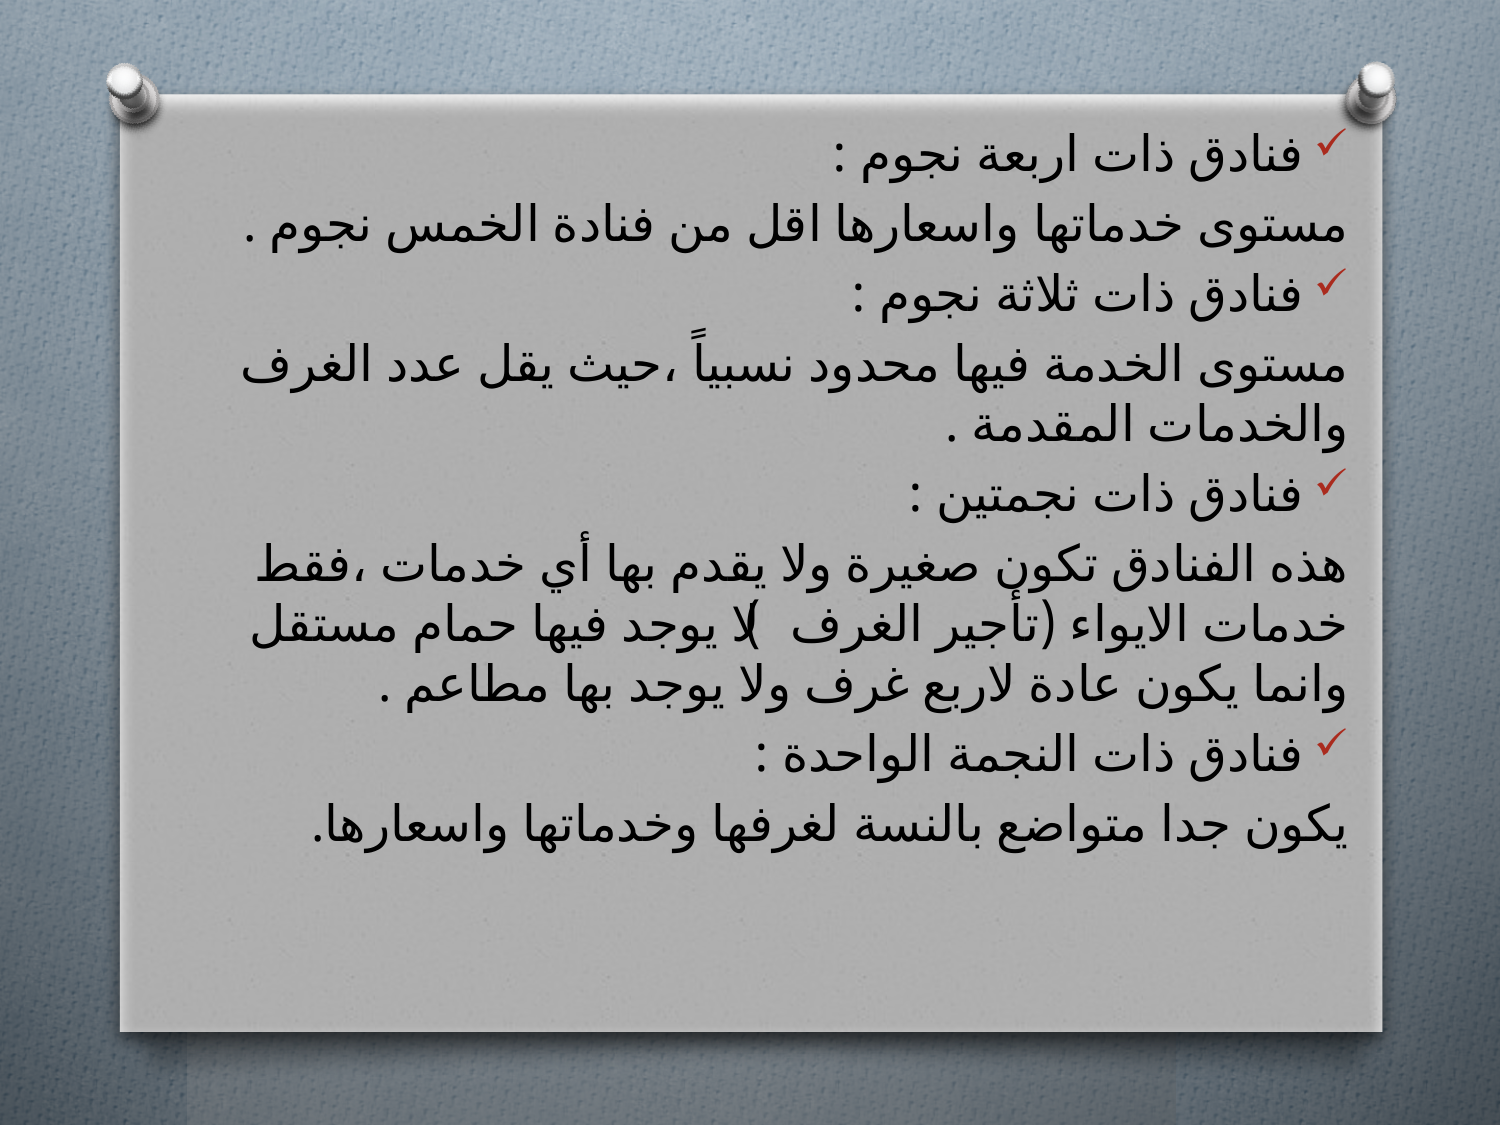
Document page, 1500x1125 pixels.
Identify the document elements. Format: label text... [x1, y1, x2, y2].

picture [75, 29, 198, 147]
list فنادق ذات اربعة نجوم : مستوى خدماتها واسعارها اقل من فنادة الخمس نجوم . فنادق ذات ثلاثة نجوم : مستوى الخدمة فيها محدود نسبياً ،حيث يقل عدد الغرف والخدمات المقدمة . فنادق ذات نجمتين : هذه الفنادق تكون صغيرة ولا يقدم بها أي خدمات ،فقط خدمات الايواء (تأجير الغرف) لا يوجد فيها حمام مستقل وانما يكون عادة لاربع غرف ولا يوجد بها مطاعم . فنادق ذات النجمة الواحدة : يكون جدا متواضع بالنسة لغرفها وخدماتها واسعارها. [147, 113, 1365, 1012]
picture [1317, 35, 1439, 151]
